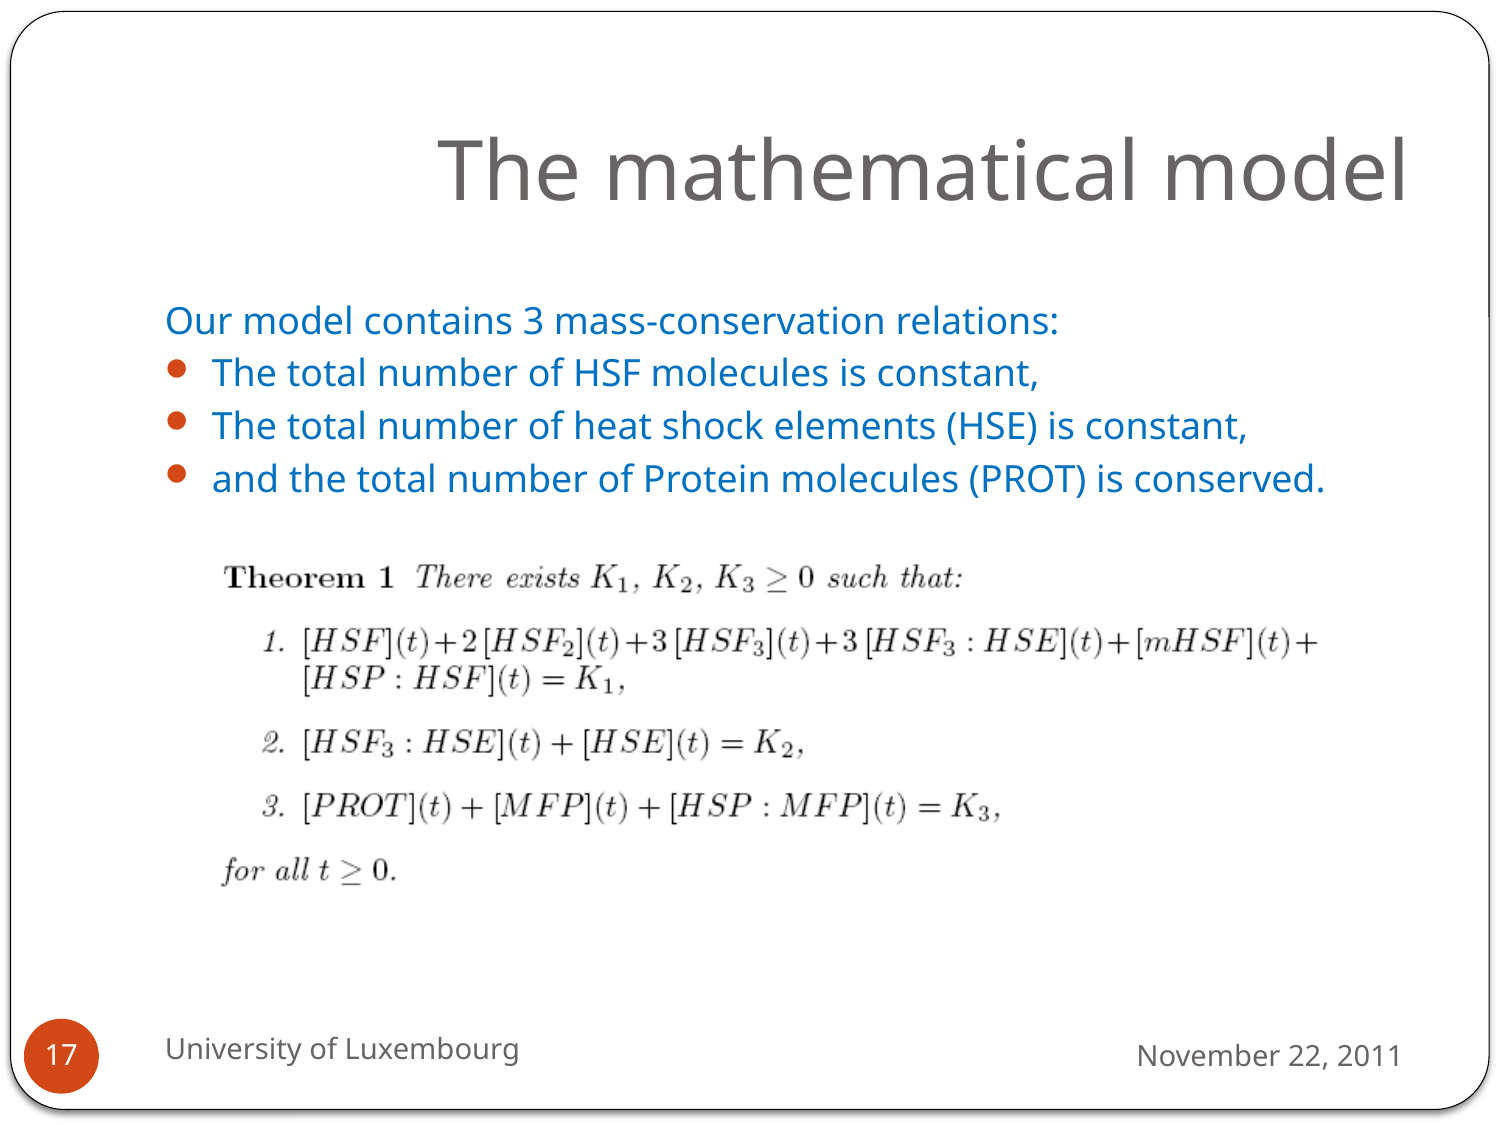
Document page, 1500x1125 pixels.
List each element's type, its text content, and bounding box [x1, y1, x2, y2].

picture [212, 549, 1340, 917]
slide_number 17 [23, 1018, 99, 1094]
footer University of Luxembourg [150, 1012, 800, 1088]
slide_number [1012, 1015, 1419, 1094]
list Our model contains 3 mass-conservation relations: The total number of HSF molecules is constant, The total number of heat shock elements (HSE) is constant, and the total number of Protein molecules (PROT) is conserved. [150, 237, 1425, 988]
title The mathematical model [150, 45, 1425, 233]
